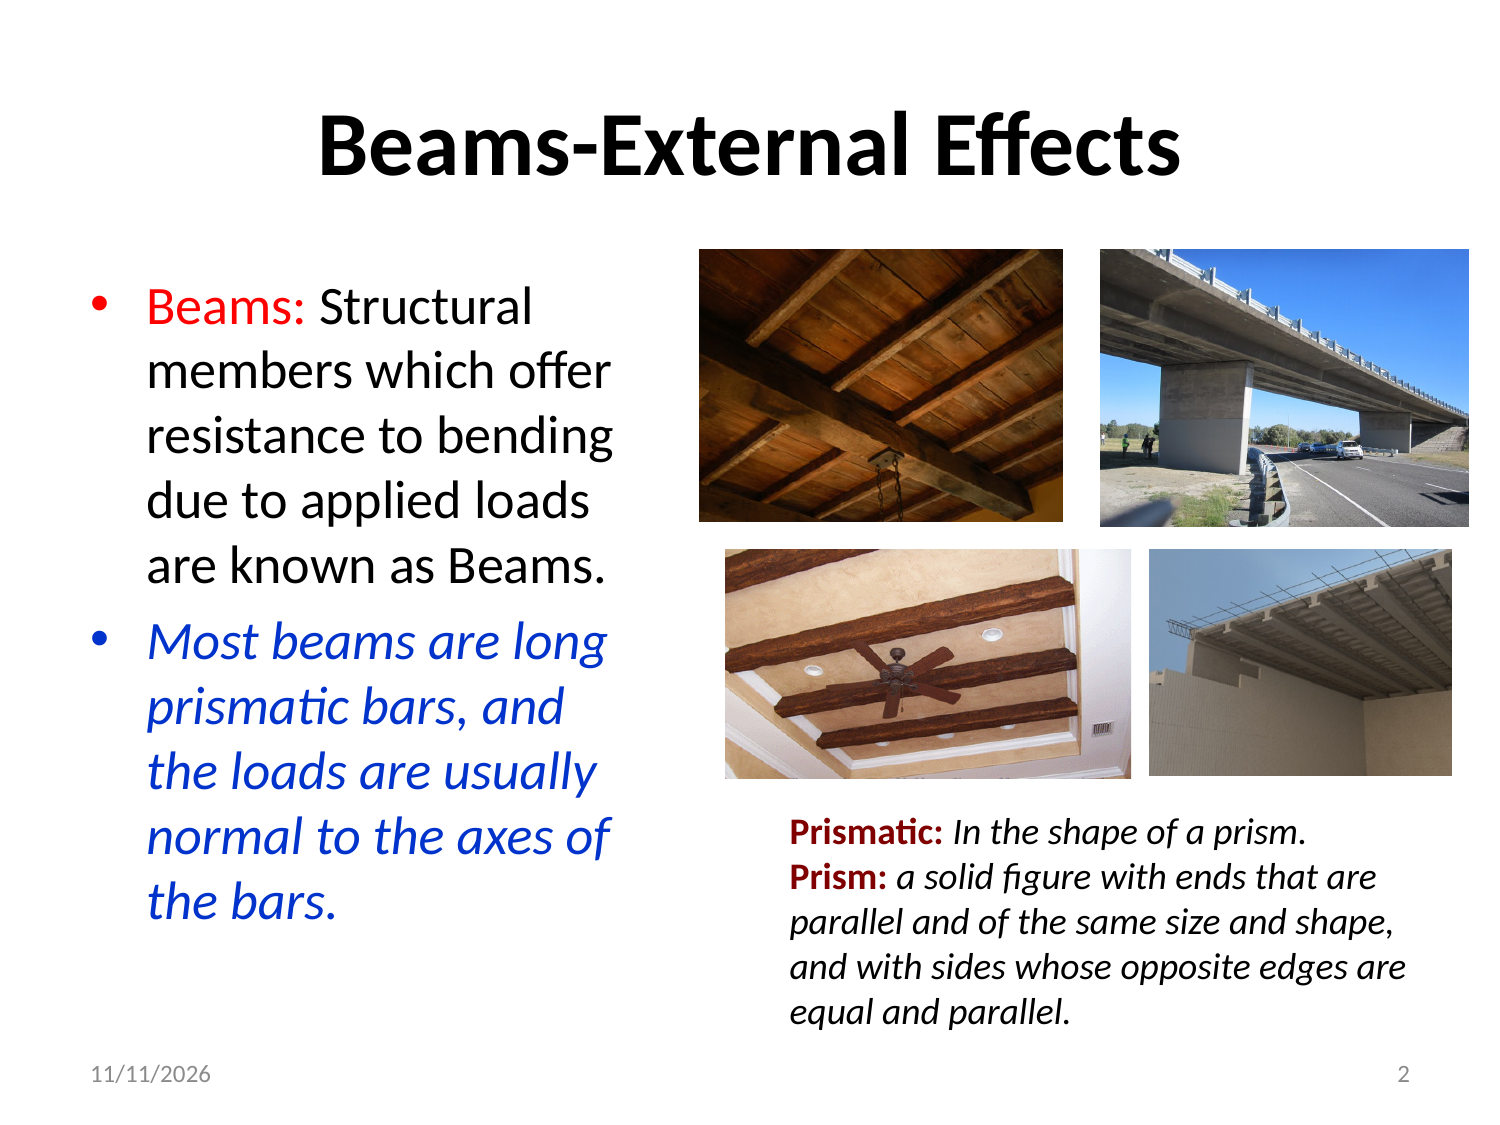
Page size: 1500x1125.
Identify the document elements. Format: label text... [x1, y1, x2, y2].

text_box Prismatic: In the shape of a prism. Prism: a solid figure with ends that are parallel and of the same size and shape, and with sides whose opposite edges are equal and parallel. [774, 799, 1450, 1040]
slide_number 2 [1074, 1042, 1425, 1103]
picture [699, 249, 1063, 523]
picture [1149, 549, 1452, 777]
title Beams-External Effects [75, 45, 1425, 233]
picture [1099, 249, 1469, 527]
picture [724, 549, 1132, 779]
list Beams: Structural members which offer resistance to bending due to applied loads are known as Beams. Most beams are long prismatic bars, and the loads are usually normal to the axes of the bars. [75, 262, 638, 1005]
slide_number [75, 1042, 425, 1103]
